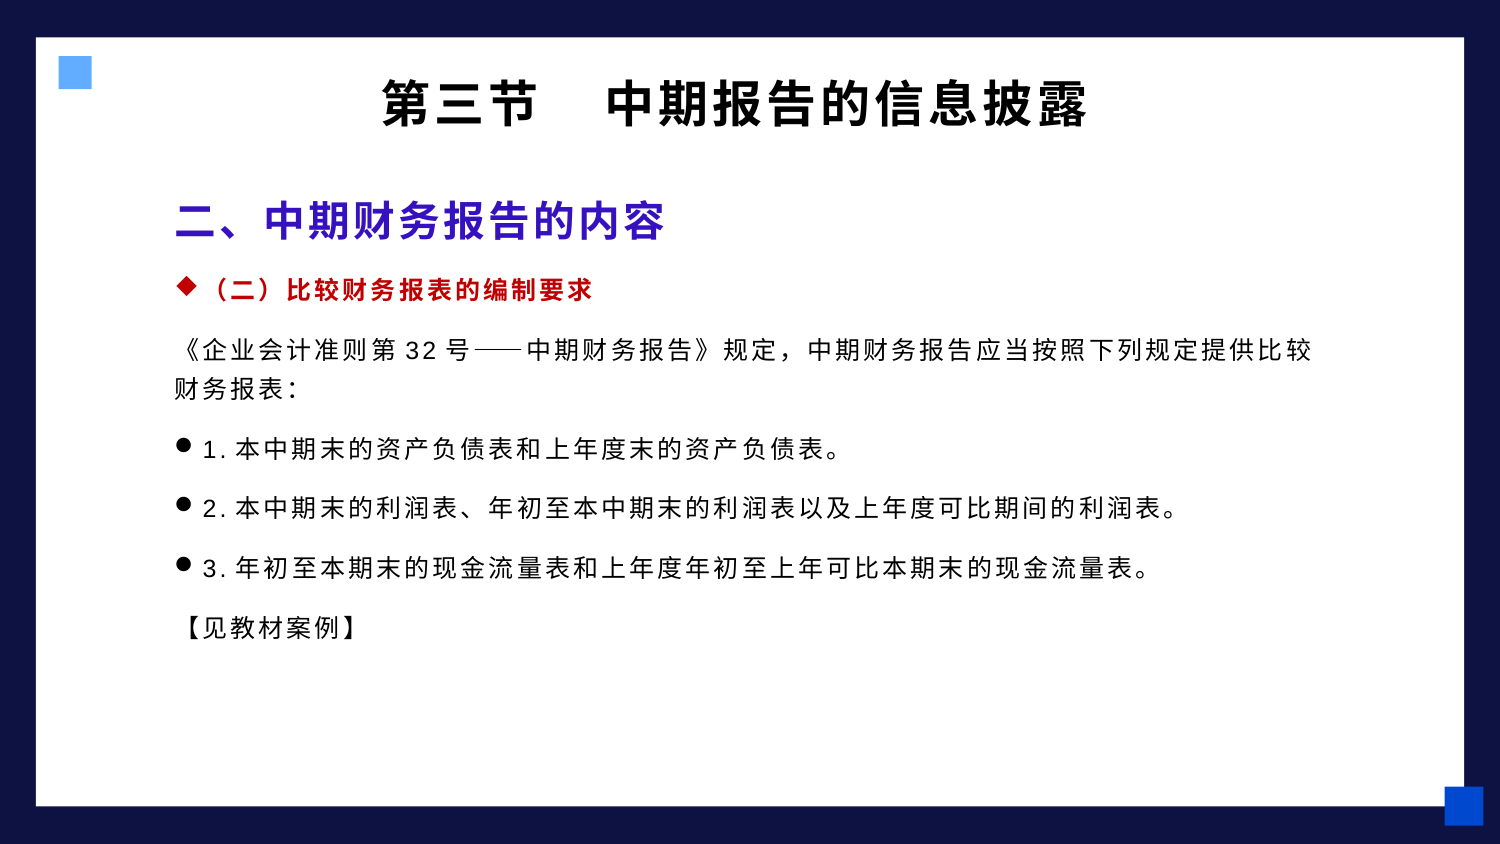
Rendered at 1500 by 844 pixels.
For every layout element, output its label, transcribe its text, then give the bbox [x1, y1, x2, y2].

title 第三节 中期报告的信息披露 [141, 114, 1327, 138]
list 二、中期财务报告的内容 （二）比较财务报表的编制要求 《企业会计准则第32号——中期财务报告》规定，中期财务报告应当按照下列规定提供比较财务报表： 1.本中期末的资产负债表和上年度末的资产负债表。 2.本中期末的利润表、年初至本中期末的利润表以及上年度可比期间的利润表。 3.年初至本期末的现金流量表和上年度年初至上年可比本期末的现金流量表。 【见教材案例】 [157, 179, 1343, 604]
